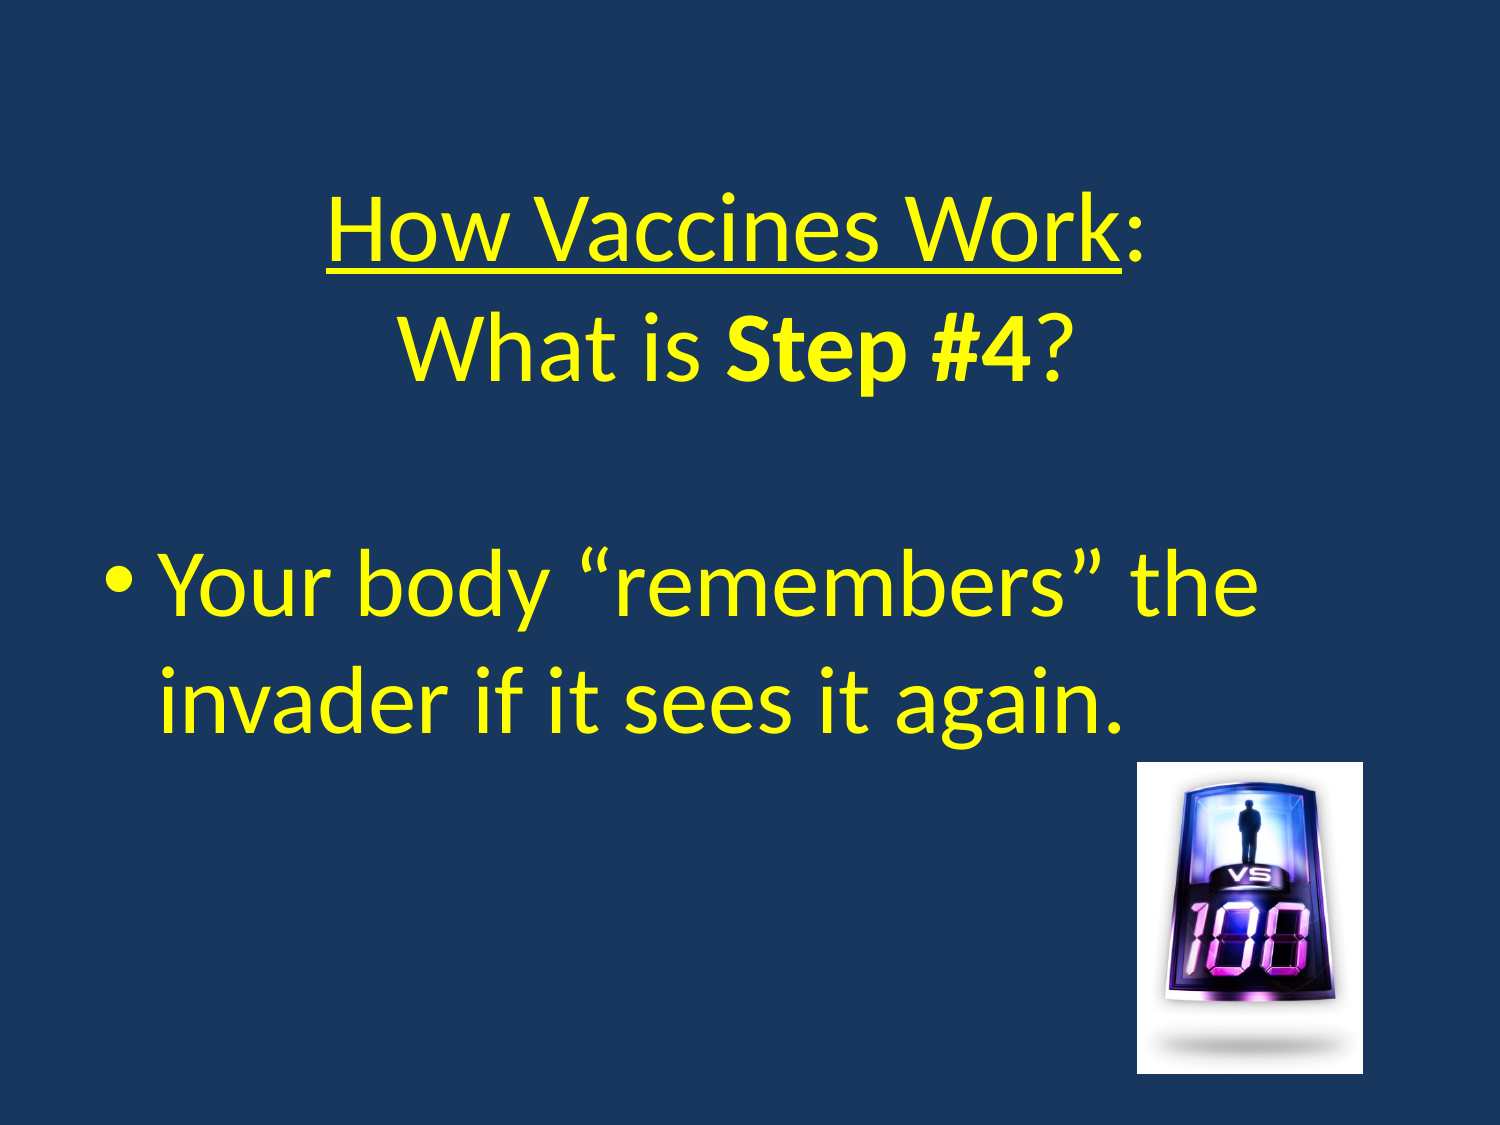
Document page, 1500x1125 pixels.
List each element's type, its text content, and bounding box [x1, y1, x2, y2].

title How Vaccines Work: What is Step #4? [62, 75, 1413, 488]
picture [1137, 762, 1363, 1074]
list Your body “remembers” the invader if it sees it again. [87, 512, 1438, 763]
